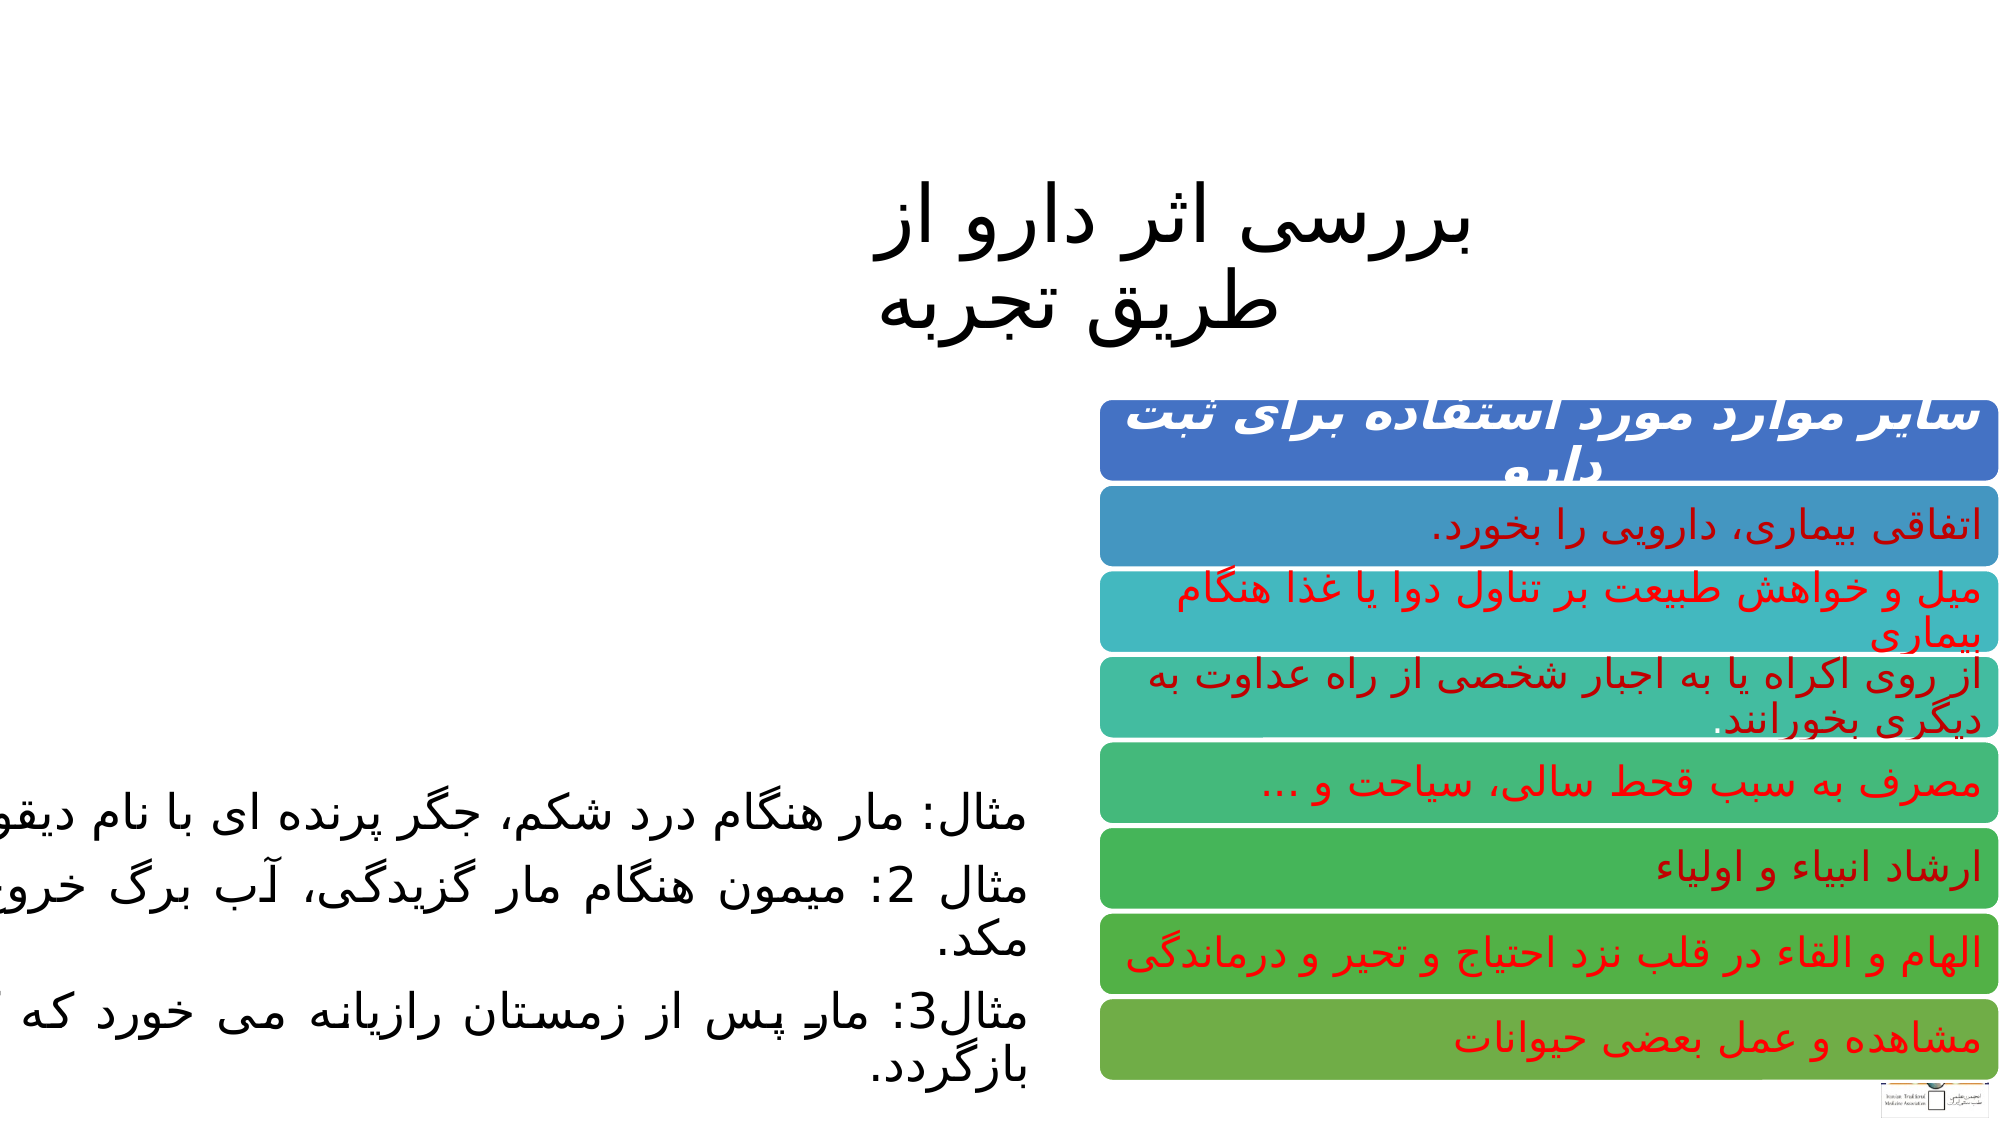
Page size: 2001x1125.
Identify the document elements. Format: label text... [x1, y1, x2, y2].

title بررسی اثر دارو از طریق تجربه [1046, 165, 1548, 353]
list مثال: مار هنگام درد شکم، جگر پرنده ای با نام دیقوس را می خورد. مثال 2: میمون هنگام مار گزیدگی، آب برگ خروع (بیدانجیر) را می مکد. مثال3: مار پس از زمستان رازیانه می خورد که کم سویی چشمش بازگردد. [0, 40, 1046, 1108]
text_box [1098, 398, 2000, 1082]
picture [1881, 1082, 1990, 1118]
